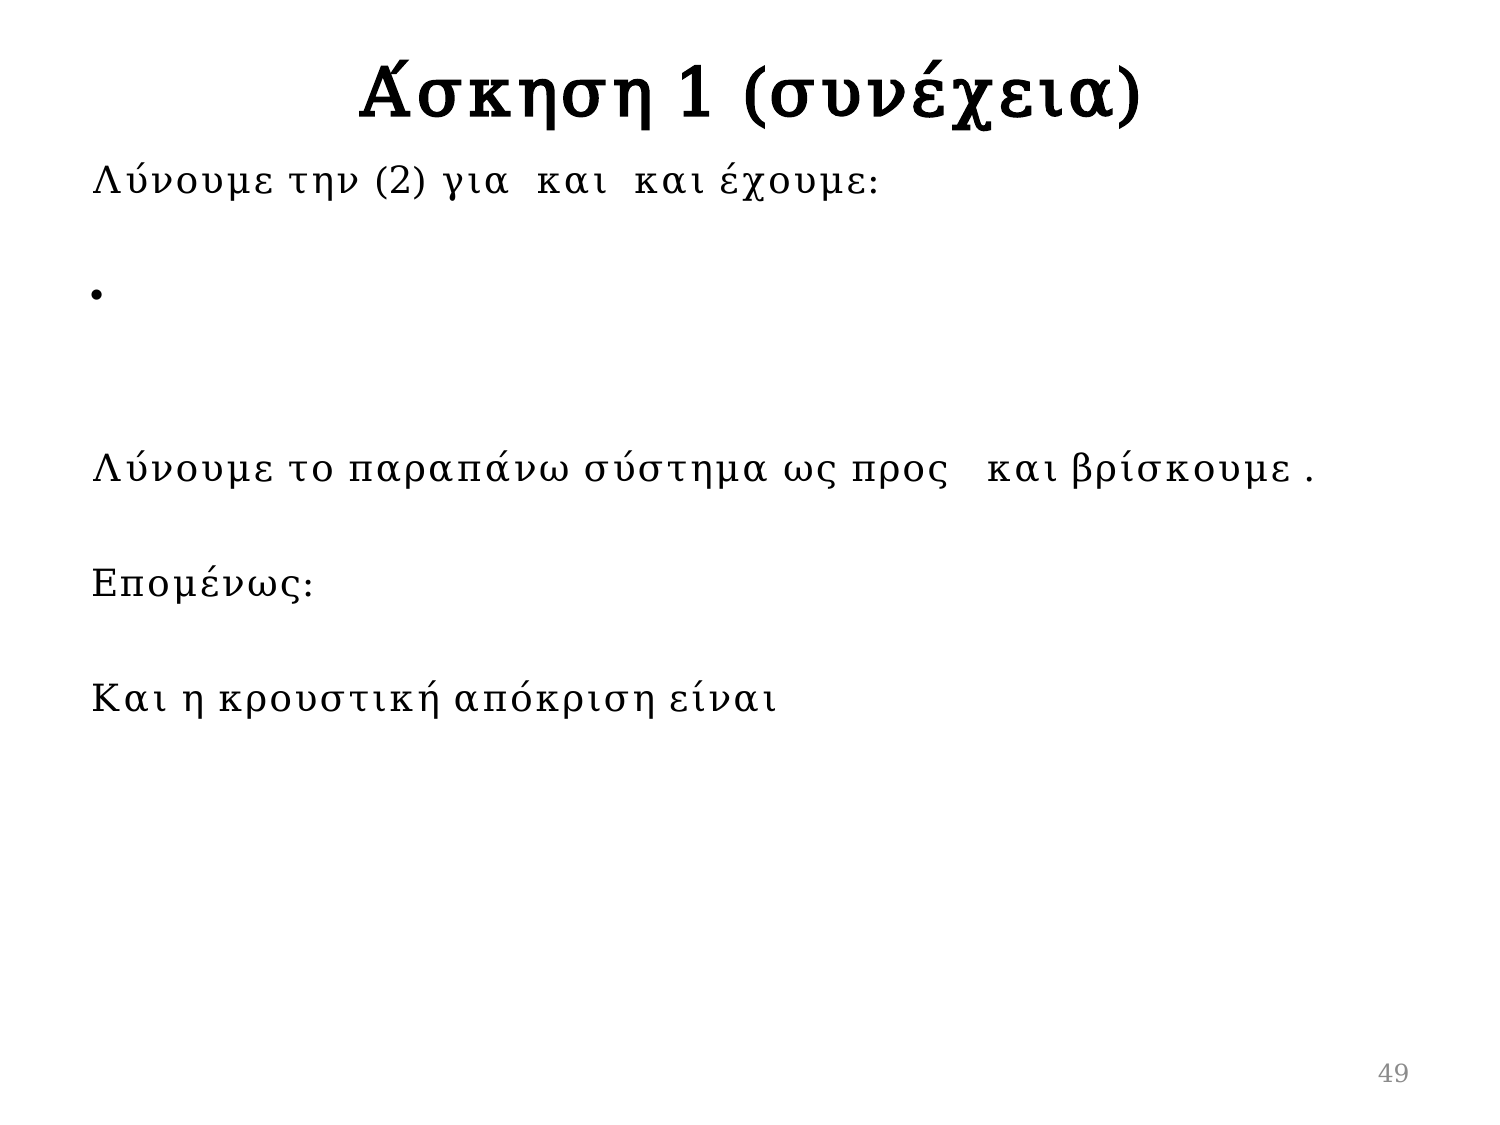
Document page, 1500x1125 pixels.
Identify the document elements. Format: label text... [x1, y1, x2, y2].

slide_number 49 [1222, 1042, 1425, 1103]
title Άσκηση 1 (συνέχεια) [75, 19, 1425, 159]
